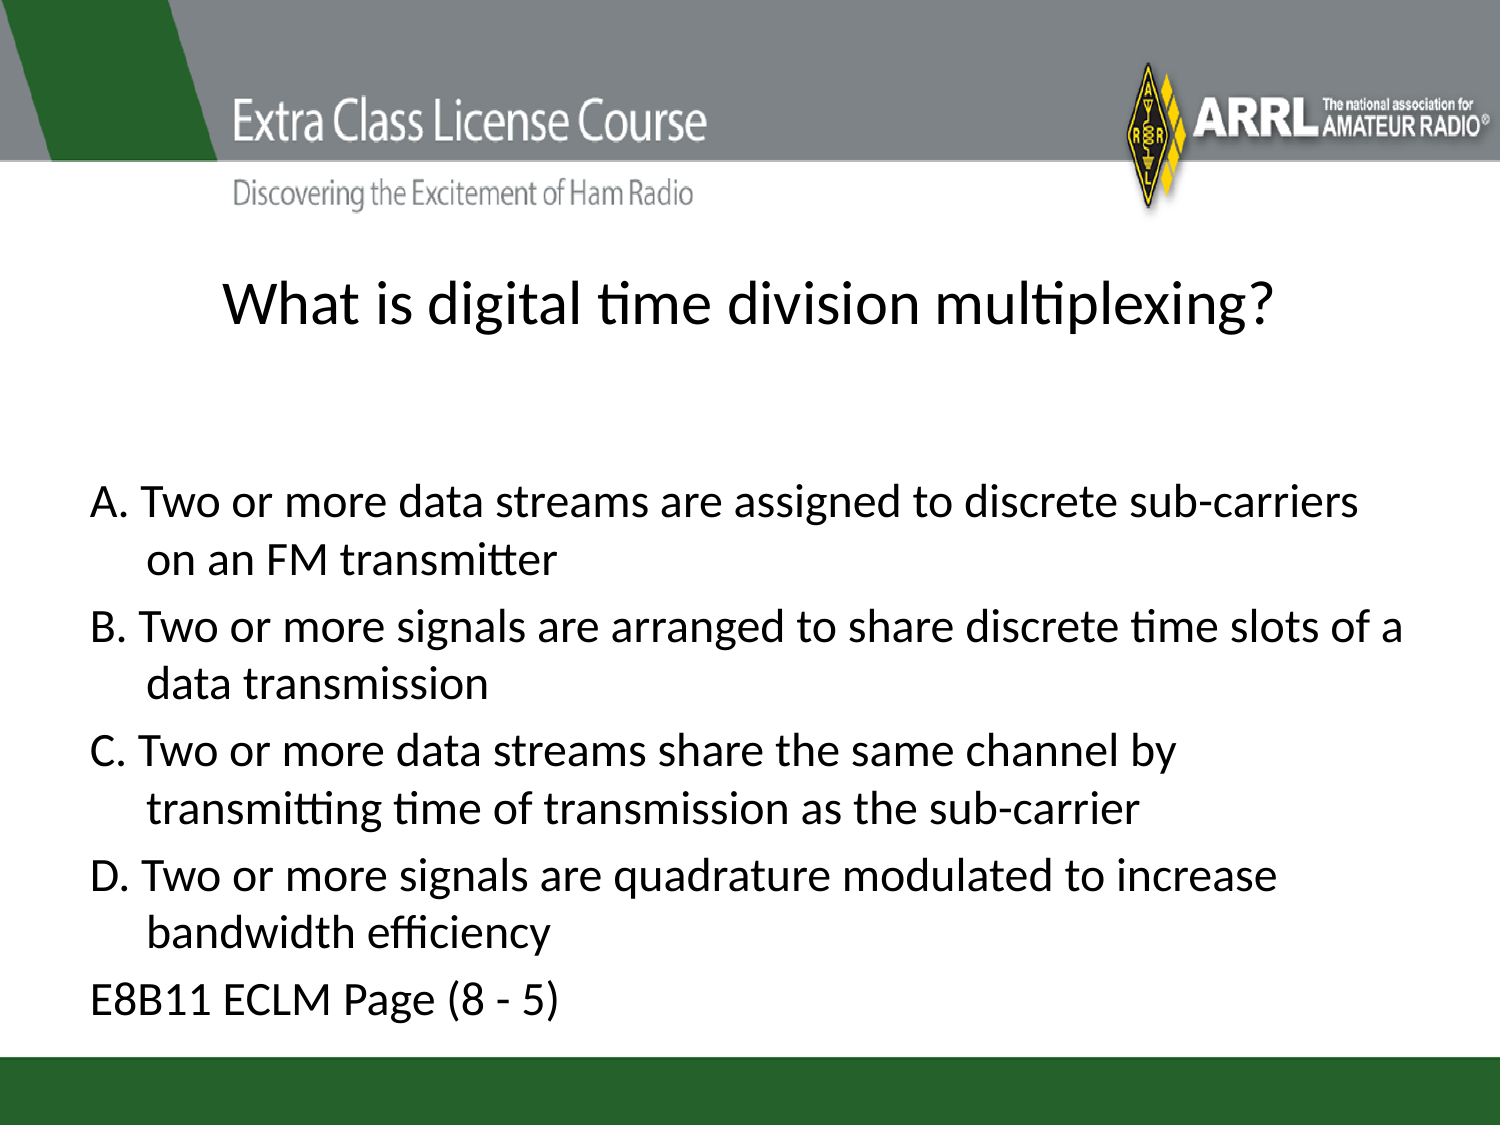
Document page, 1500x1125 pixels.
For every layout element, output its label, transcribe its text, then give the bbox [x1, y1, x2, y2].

picture [0, 0, 1500, 1125]
list A. Two or more data streams are assigned to discrete sub-carriers on an FM transmitter B. Two or more signals are arranged to share discrete time slots of a data transmission C. Two or more data streams share the same channel by transmitting time of transmission as the sub-carrier D. Two or more signals are quadrature modulated to increase bandwidth efficiency E8B11 ECLM Page (8 - 5) [75, 462, 1425, 980]
title What is digital time division multiplexing? [75, 254, 1425, 435]
